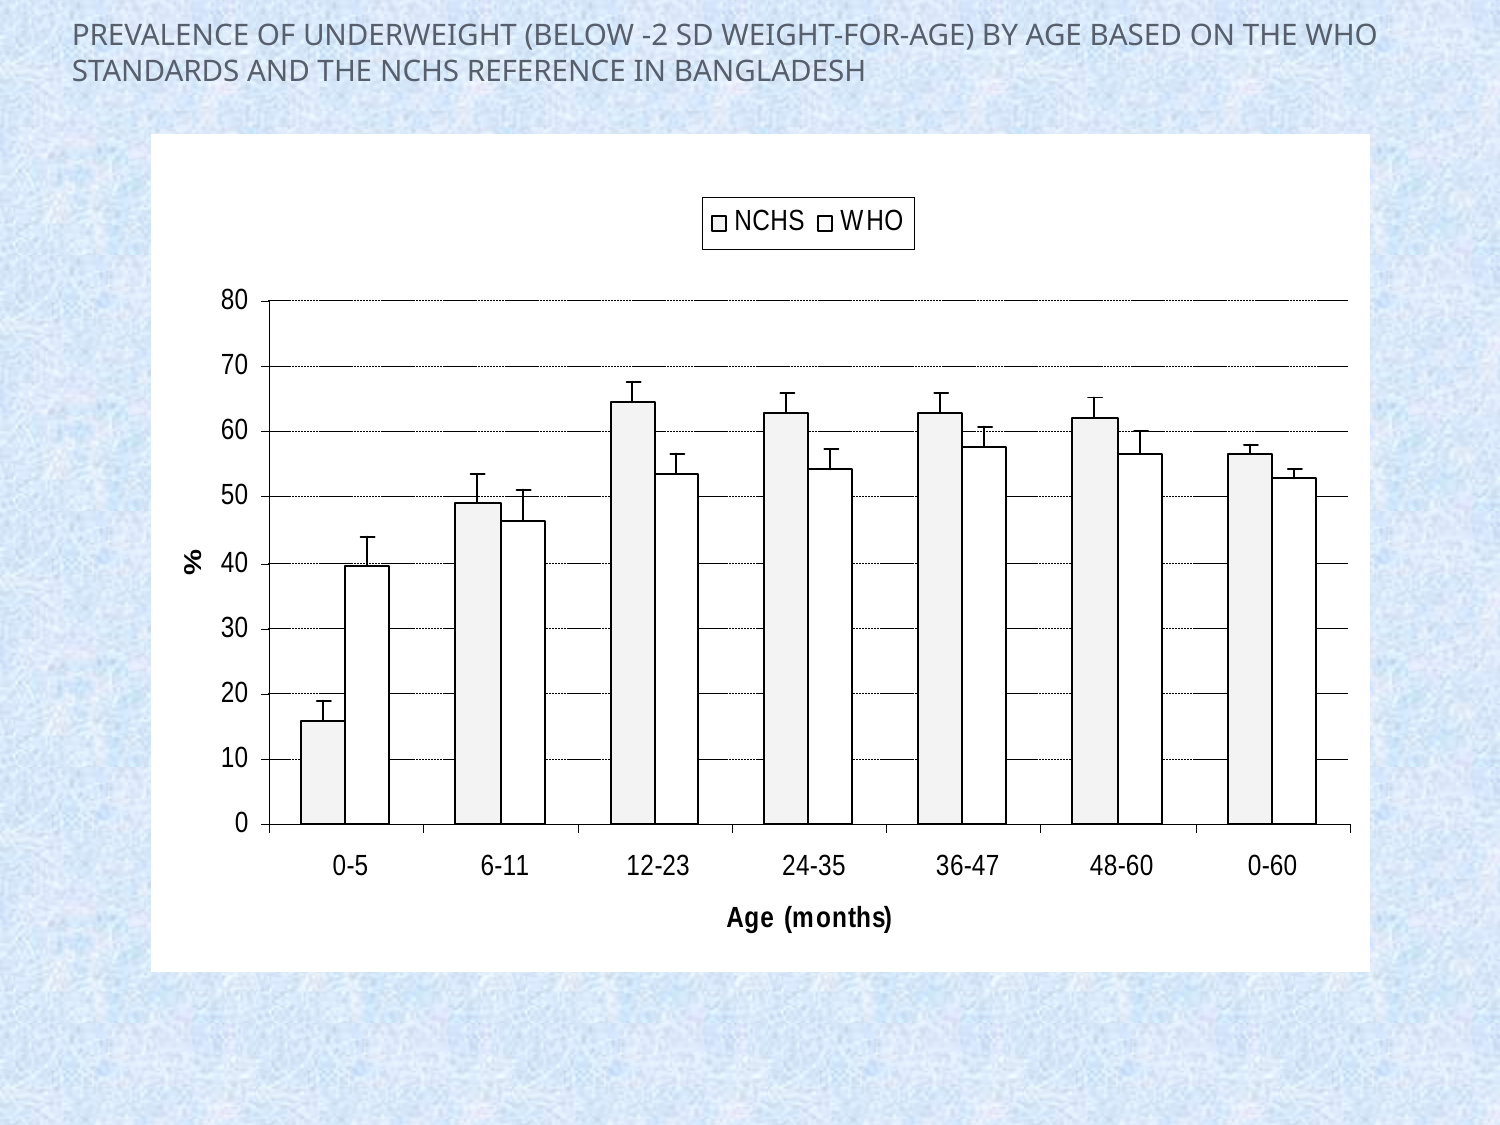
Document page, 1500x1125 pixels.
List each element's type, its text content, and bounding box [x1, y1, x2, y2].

title Prevalence of underweight (below -2 SD weight-for-age) by age based on the WHO standards and the NCHS reference in Bangladesh [57, 7, 1443, 95]
picture [0, 0, 1500, 1125]
